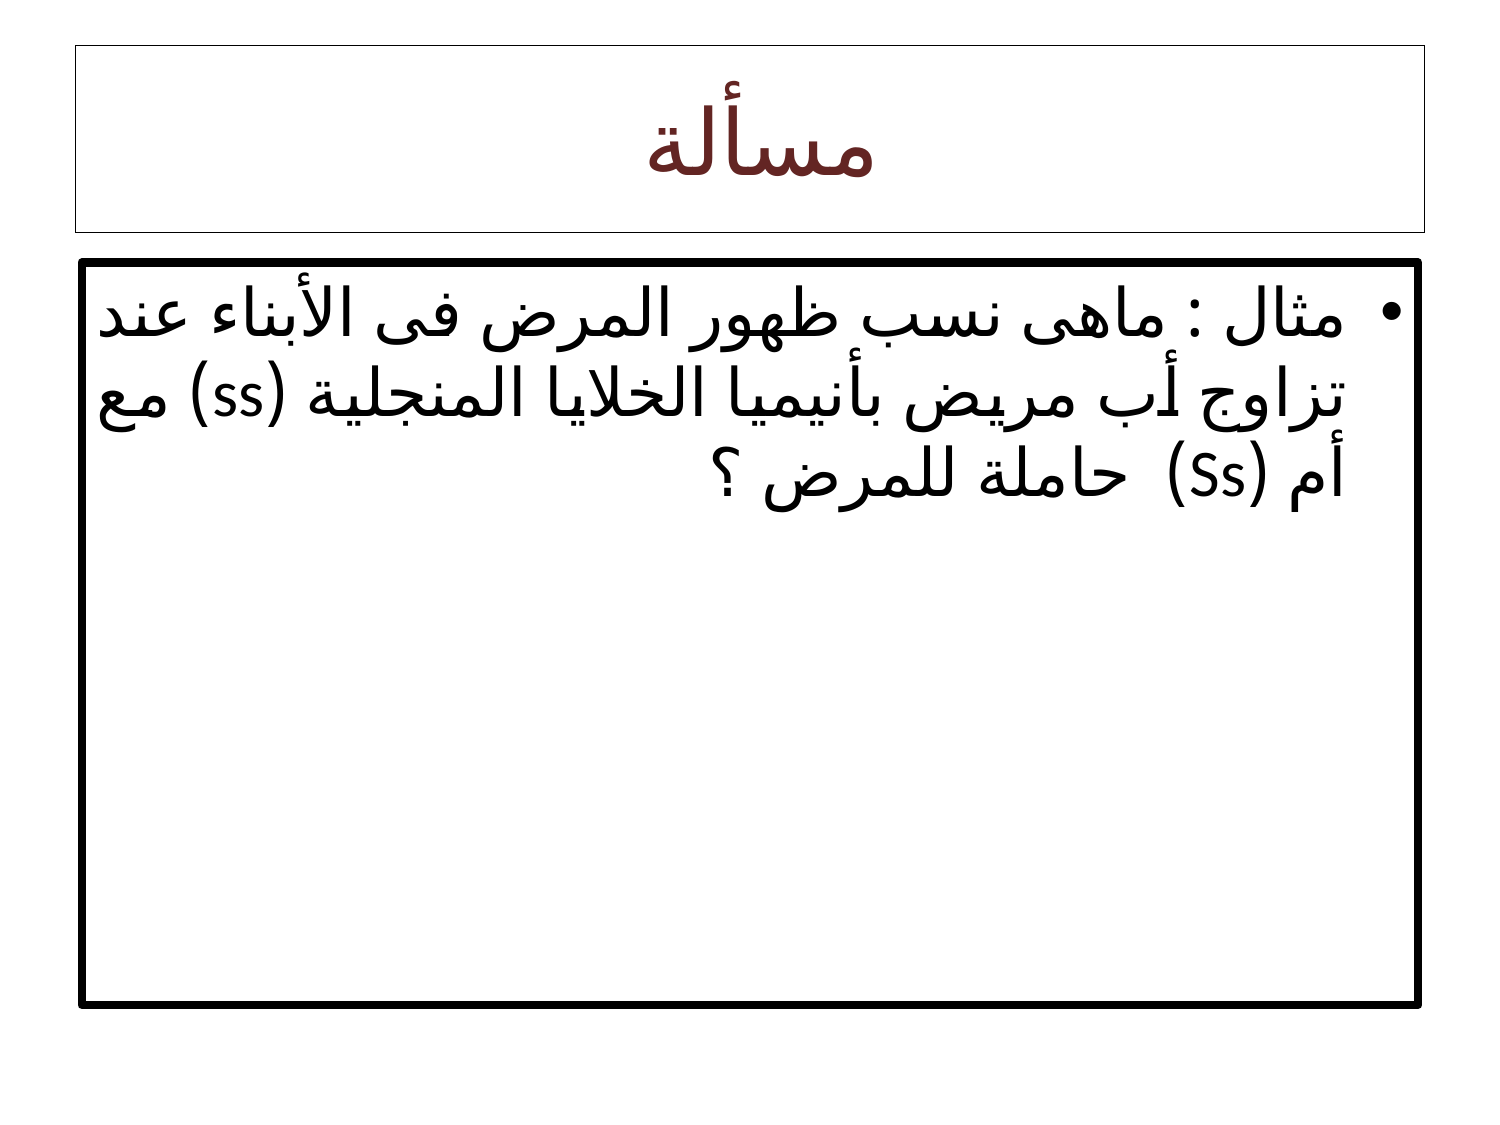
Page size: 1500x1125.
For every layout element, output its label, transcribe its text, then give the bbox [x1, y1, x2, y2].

list مثال : ماهى نسب ظهور المرض فى الأبناء عند تزاوج أب مريض بأنيميا الخلايا المنجلية (ss) مع أم (Ss) حاملة للمرض ؟ [81, 262, 1419, 1005]
title مسألة [75, 45, 1425, 233]
